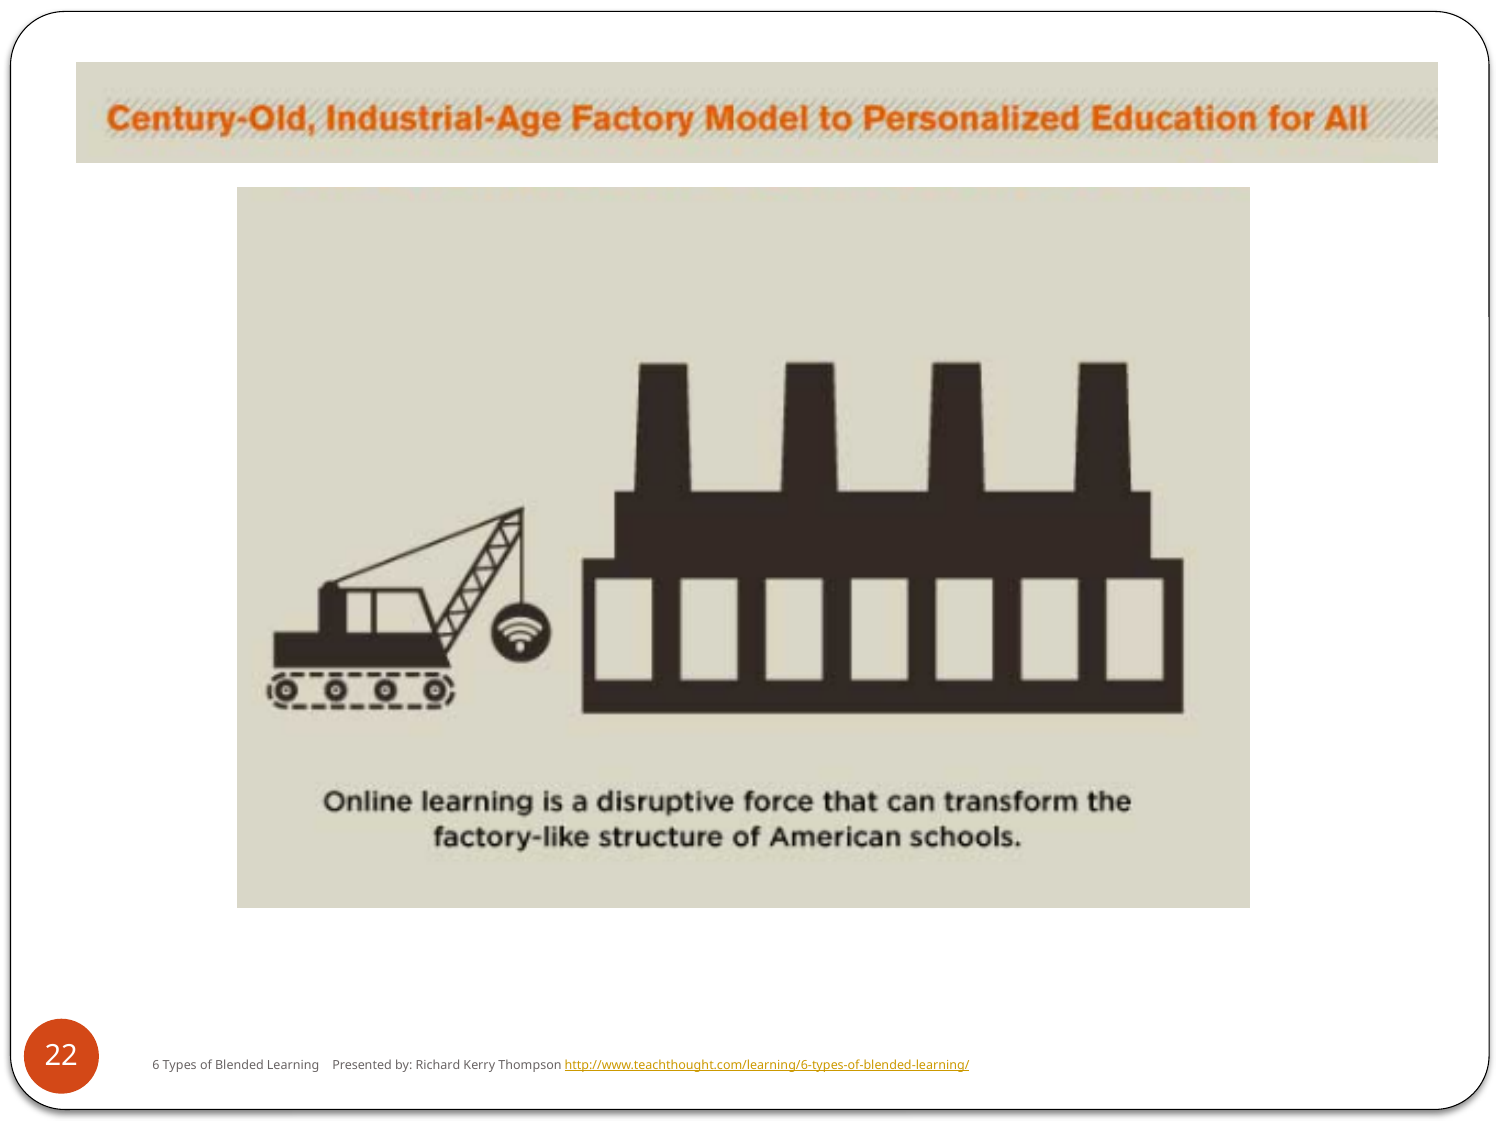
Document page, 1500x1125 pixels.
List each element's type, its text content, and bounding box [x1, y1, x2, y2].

slide_number 22 [23, 1018, 99, 1094]
picture [237, 187, 1251, 909]
footer 6 Types of Blended Learning Presented by: Richard Kerry Thompson http://www.teachthought.com/learning/6-types-of-blended-learning/ [137, 1042, 988, 1103]
picture [76, 62, 1438, 163]
